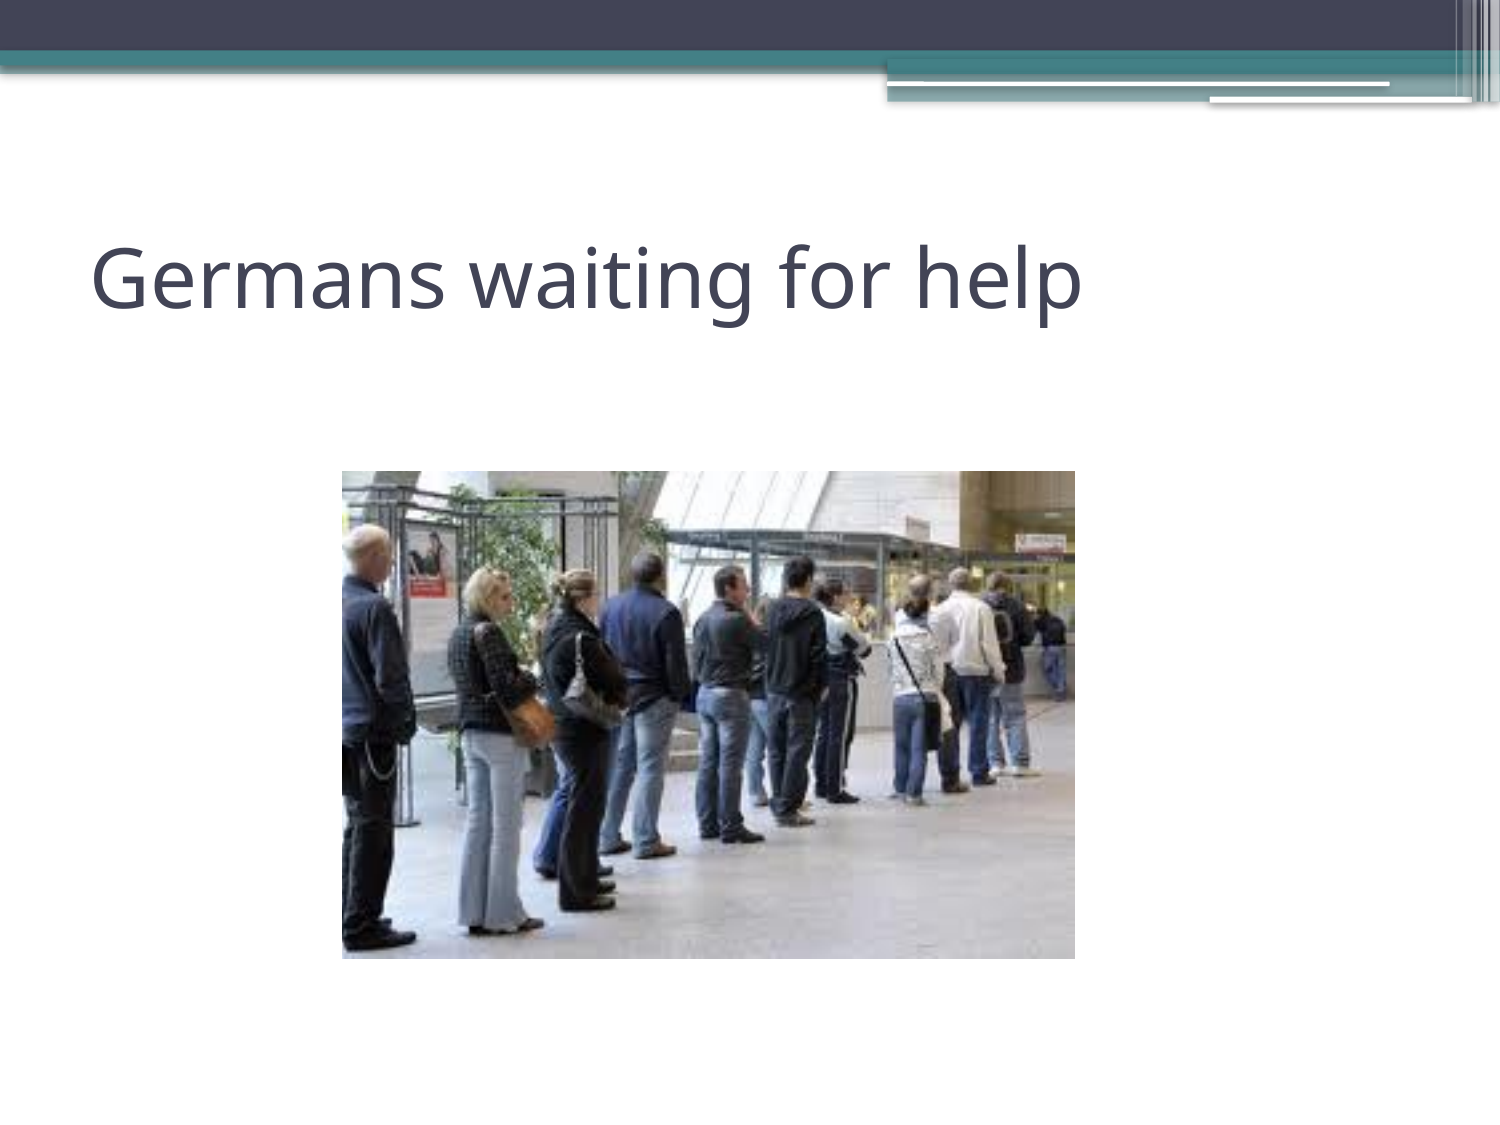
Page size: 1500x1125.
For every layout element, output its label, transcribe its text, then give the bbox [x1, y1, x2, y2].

title Germans waiting for help [75, 187, 1425, 363]
picture [342, 471, 1076, 960]
